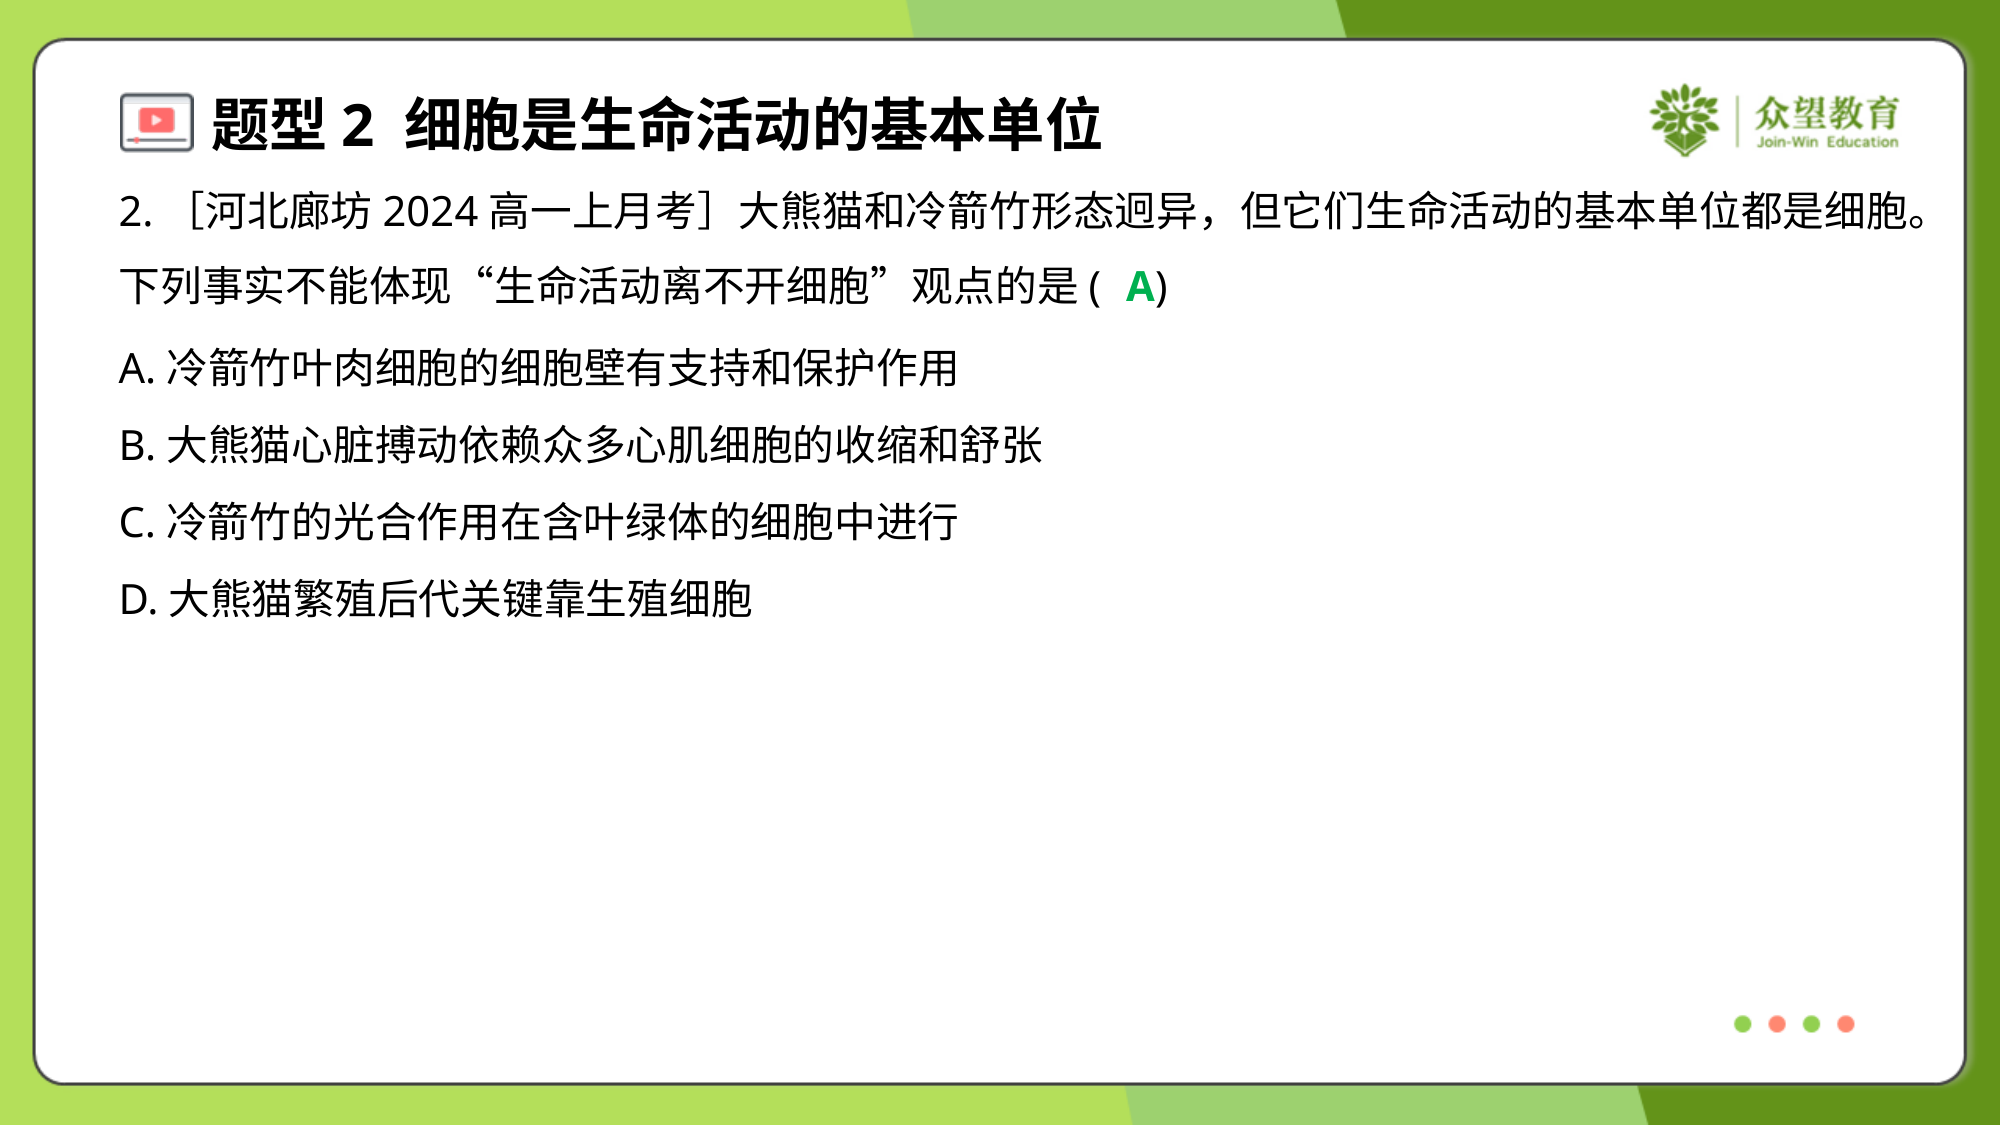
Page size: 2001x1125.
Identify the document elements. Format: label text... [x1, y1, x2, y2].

text_box A [1109, 234, 1172, 310]
picture [0, 0, 2000, 1125]
text_box 2.［河北廊坊2024高一上月考］大熊猫和冷箭竹形态迥异，但它们生命活动的基本单位都是细胞。 下列事实不能体现“生命活动离不开细胞”观点的是( ) [118, 159, 1883, 310]
text_box A.冷箭竹叶肉细胞的细胞壁有支持和保护作用 B.大熊猫心脏搏动依赖众多心肌细胞的收缩和舒张 C.冷箭竹的光合作用在含叶绿体的细胞中进行 D.大熊猫繁殖后代关键靠生殖细胞 [118, 317, 1883, 624]
